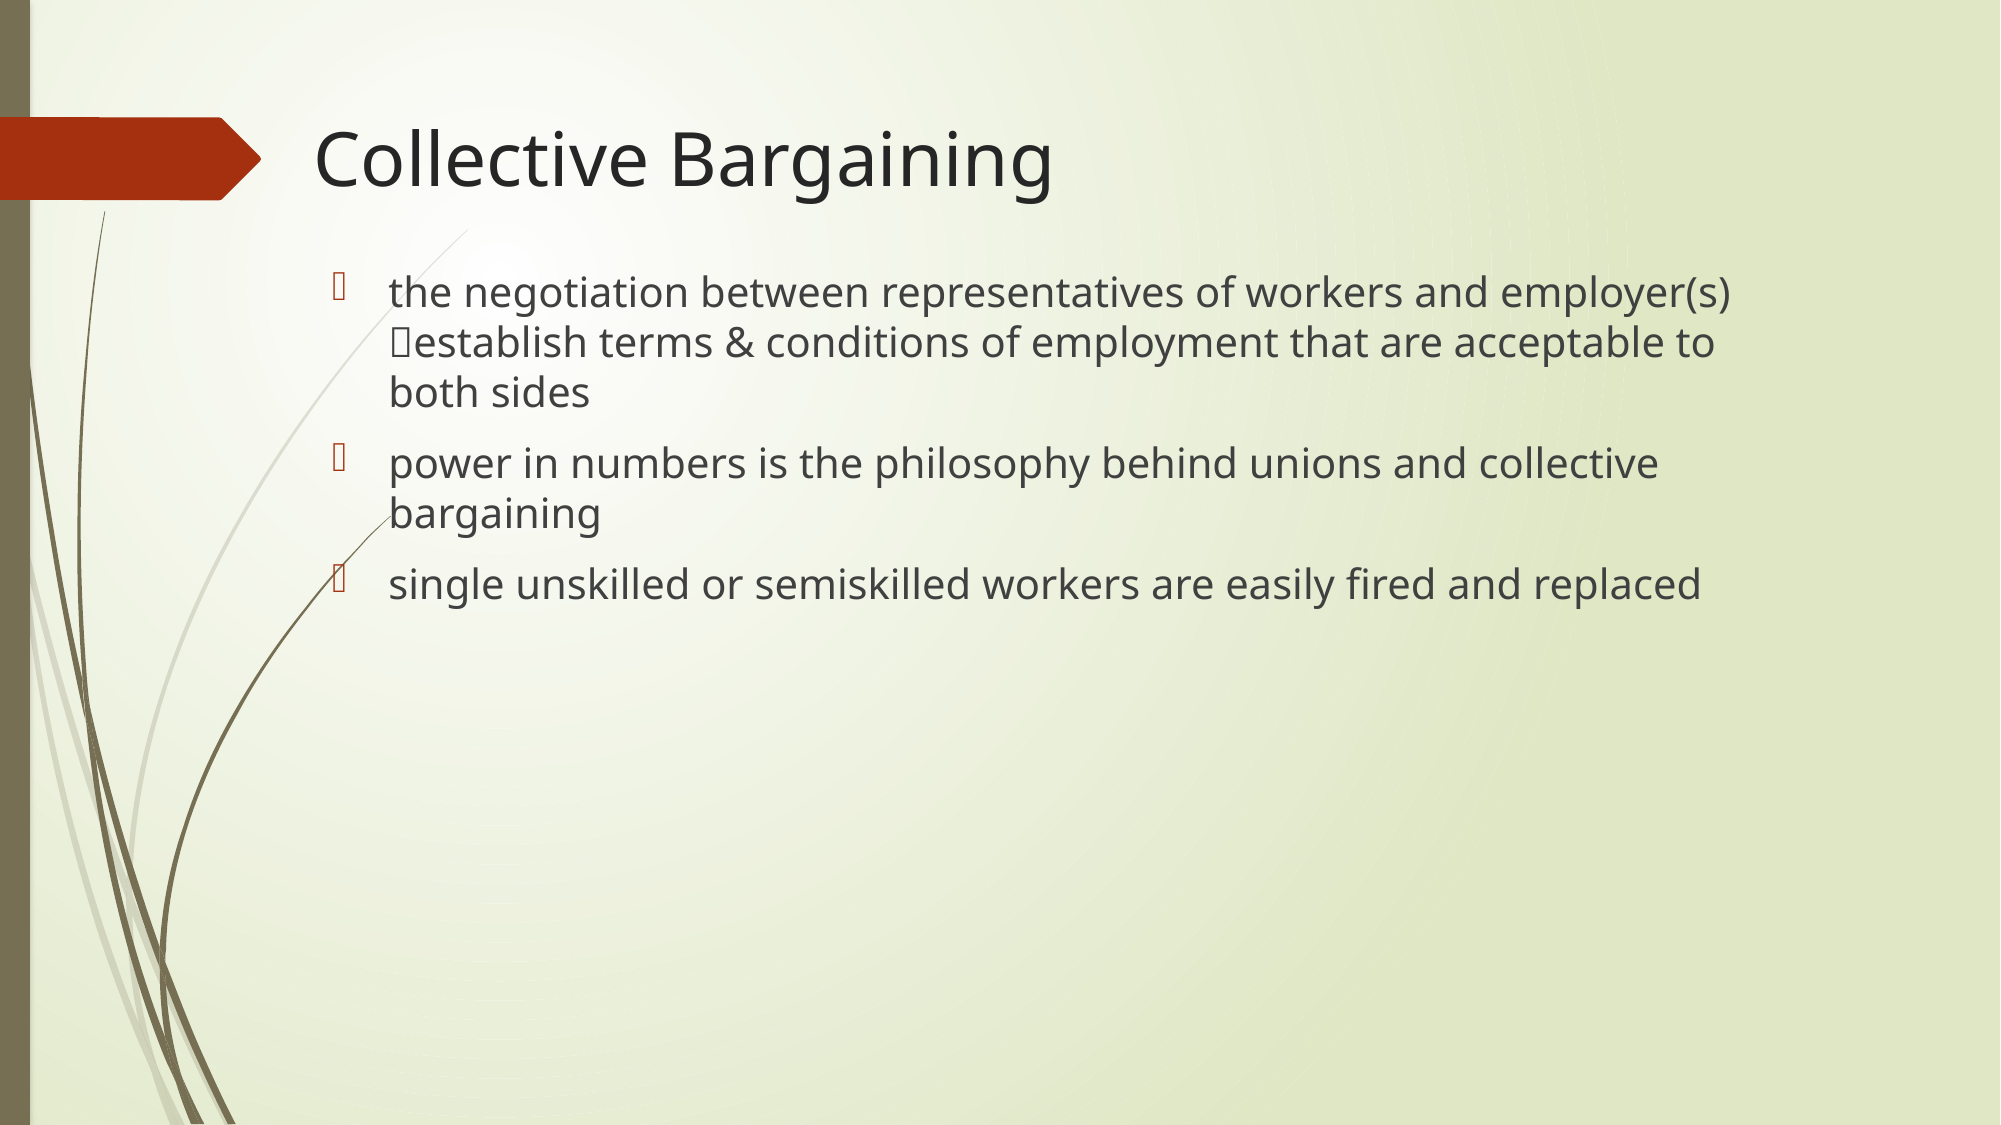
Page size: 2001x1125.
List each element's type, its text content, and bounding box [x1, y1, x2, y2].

title Collective Bargaining [298, 104, 1761, 315]
list the negotiation between representatives of workers and employer(s) establish terms & conditions of employment that are acceptable to both sides power in numbers is the philosophy behind unions and collective bargaining single unskilled or semiskilled workers are easily fired and replaced [317, 258, 1779, 985]
